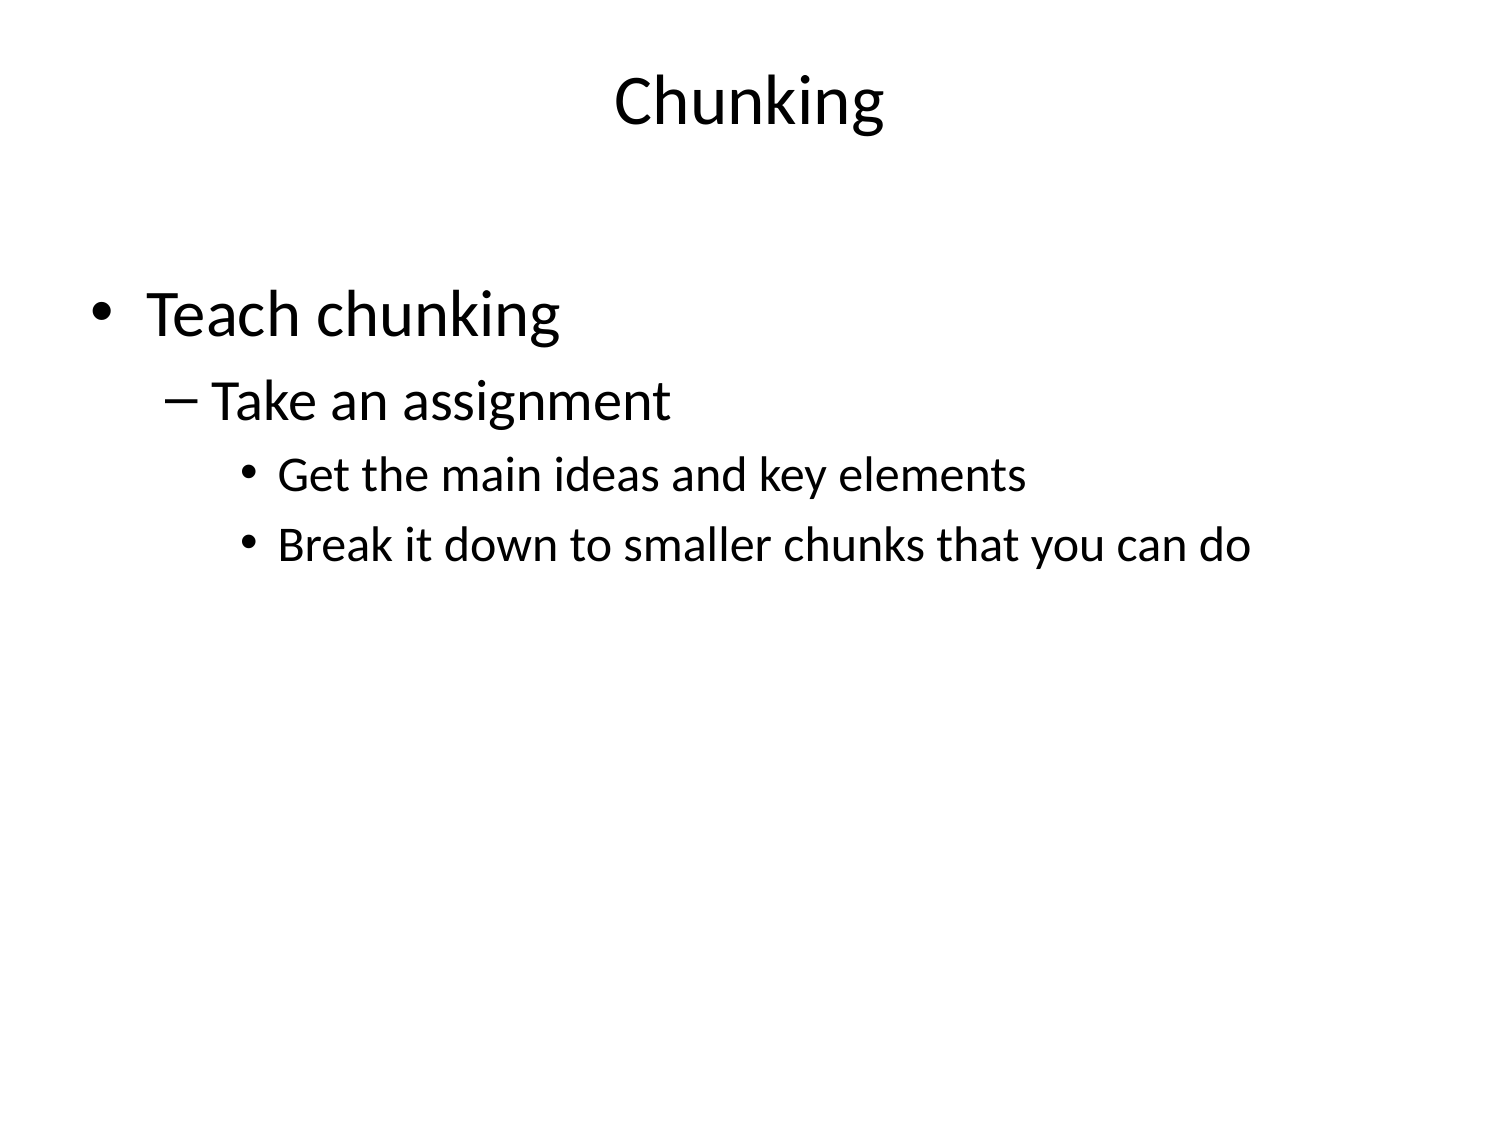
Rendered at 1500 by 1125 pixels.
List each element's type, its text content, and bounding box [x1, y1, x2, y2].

title Chunking [75, 45, 1425, 233]
list Teach chunking Take an assignment Get the main ideas and key elements Break it down to smaller chunks that you can do [75, 262, 1425, 1005]
